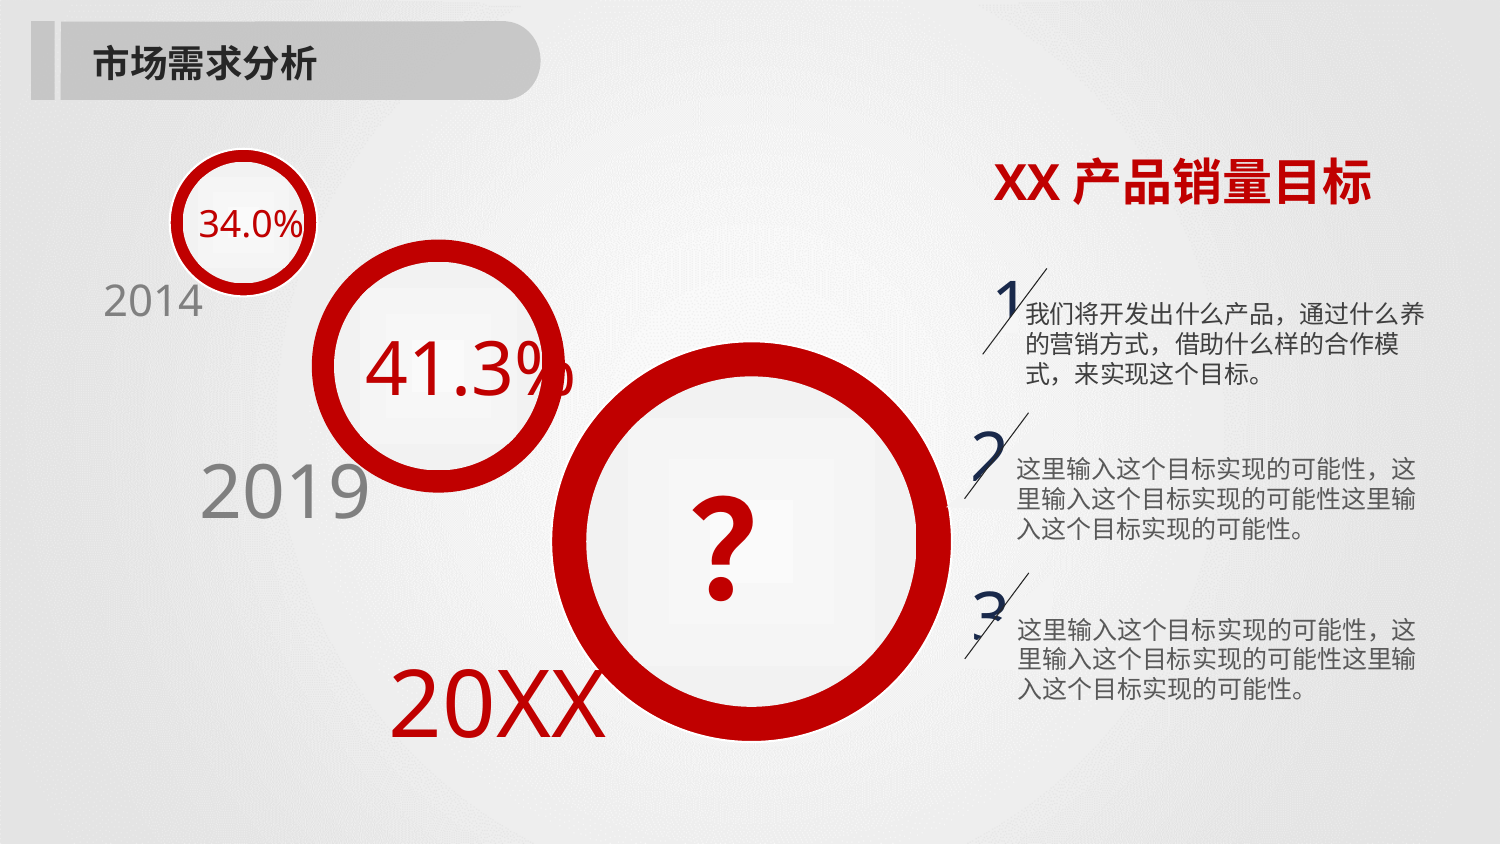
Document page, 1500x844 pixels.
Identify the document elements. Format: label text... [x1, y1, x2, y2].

text_box 这里输入这个目标实现的可能性，这里输入这个目标实现的可能性这里输入这个目标实现的可能性。 [1005, 608, 1449, 710]
text_box [29, 19, 57, 102]
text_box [948, 564, 1052, 671]
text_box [187, 239, 636, 541]
text_box 这里输入这个目标实现的可能性，这里输入这个目标实现的可能性这里输入这个目标实现的可能性。 [1005, 448, 1449, 550]
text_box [91, 148, 331, 332]
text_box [377, 340, 953, 764]
text_box XX产品销量目标 [982, 144, 1450, 216]
text_box 市场需求分析 [81, 34, 549, 91]
picture [0, 0, 1500, 844]
text_box 我们将开发出什么产品，通过什么养的营销方式，借助什么样的合作模式，来实现这个目标。 [1013, 293, 1443, 395]
text_box [58, 19, 534, 103]
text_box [976, 254, 1048, 355]
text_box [948, 404, 1052, 510]
